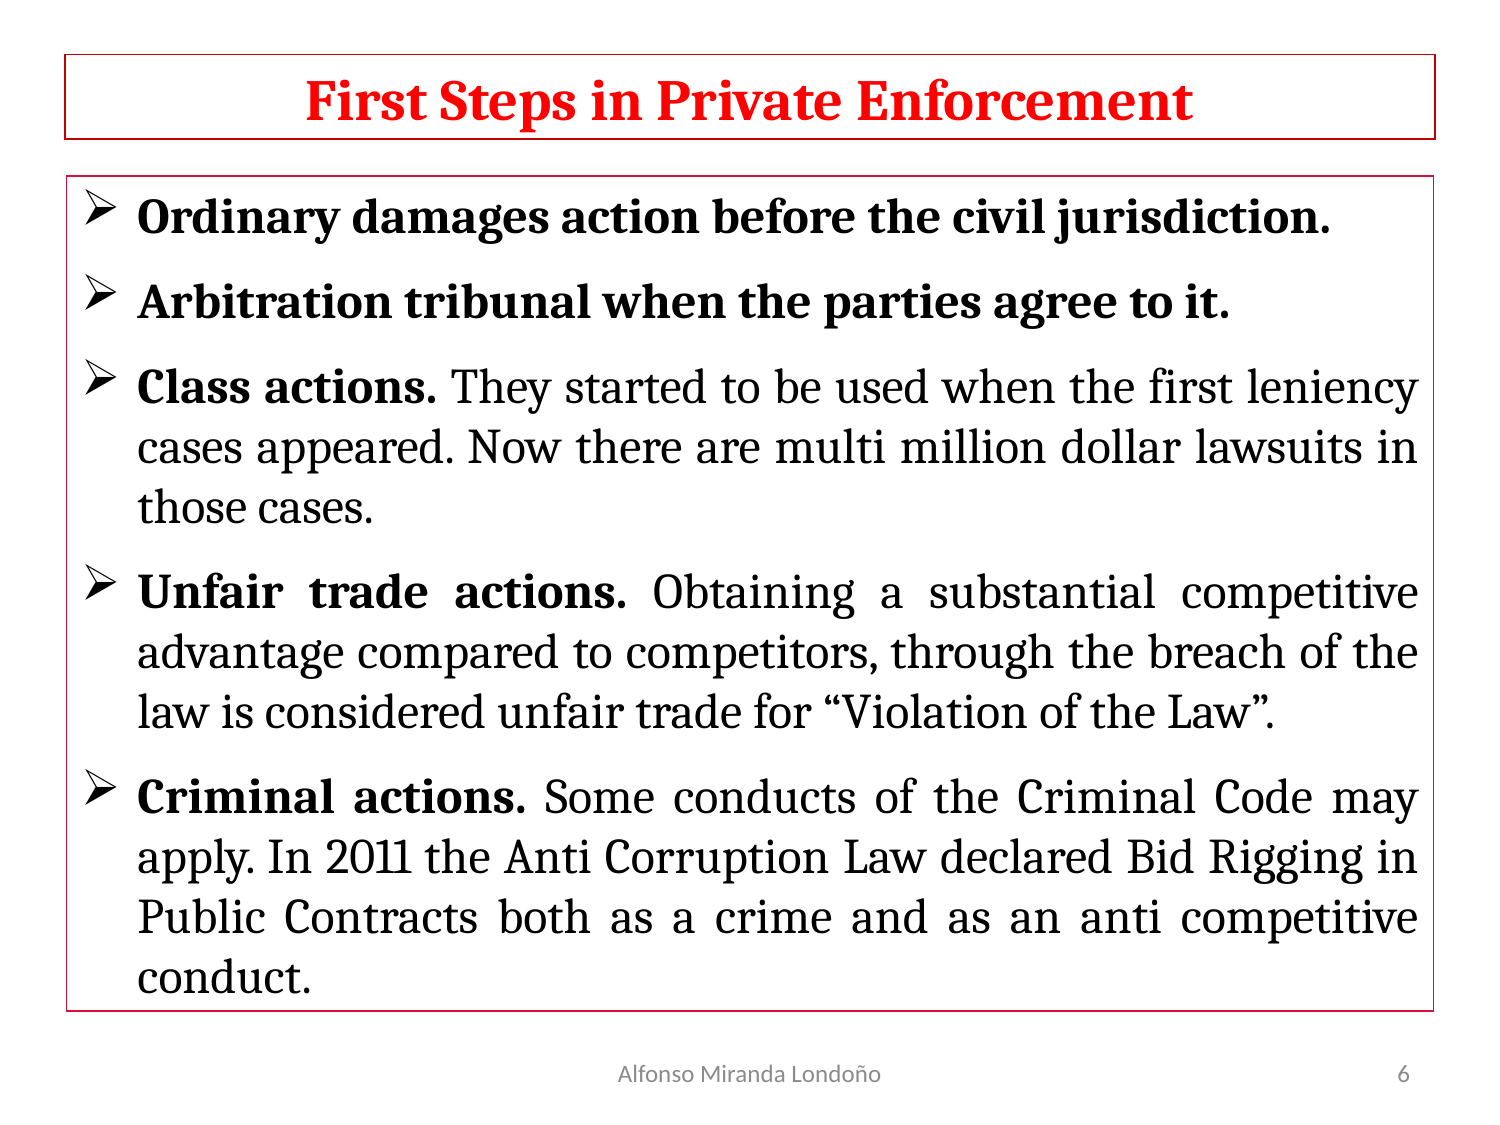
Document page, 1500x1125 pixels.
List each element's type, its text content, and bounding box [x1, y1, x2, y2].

text_box First Steps in Private Enforcement [64, 54, 1436, 140]
text_box Ordinary damages action before the civil jurisdiction. Arbitration tribunal when the parties agree to it. Class actions. They started to be used when the first leniency cases appeared. Now there are multi million dollar lawsuits in those cases. Unfair trade actions. Obtaining a substantial competitive advantage compared to competitors, through the breach of the law is considered unfair trade for “Violation of the Law”. Criminal actions. Some conducts of the Criminal Code may apply. In 2011 the Anti Corruption Law declared Bid Rigging in Public Contracts both as a crime and as an anti competitive conduct. [66, 176, 1434, 1011]
slide_number 6 [1074, 1042, 1425, 1103]
footer Alfonso Miranda Londoño [512, 1042, 988, 1103]
